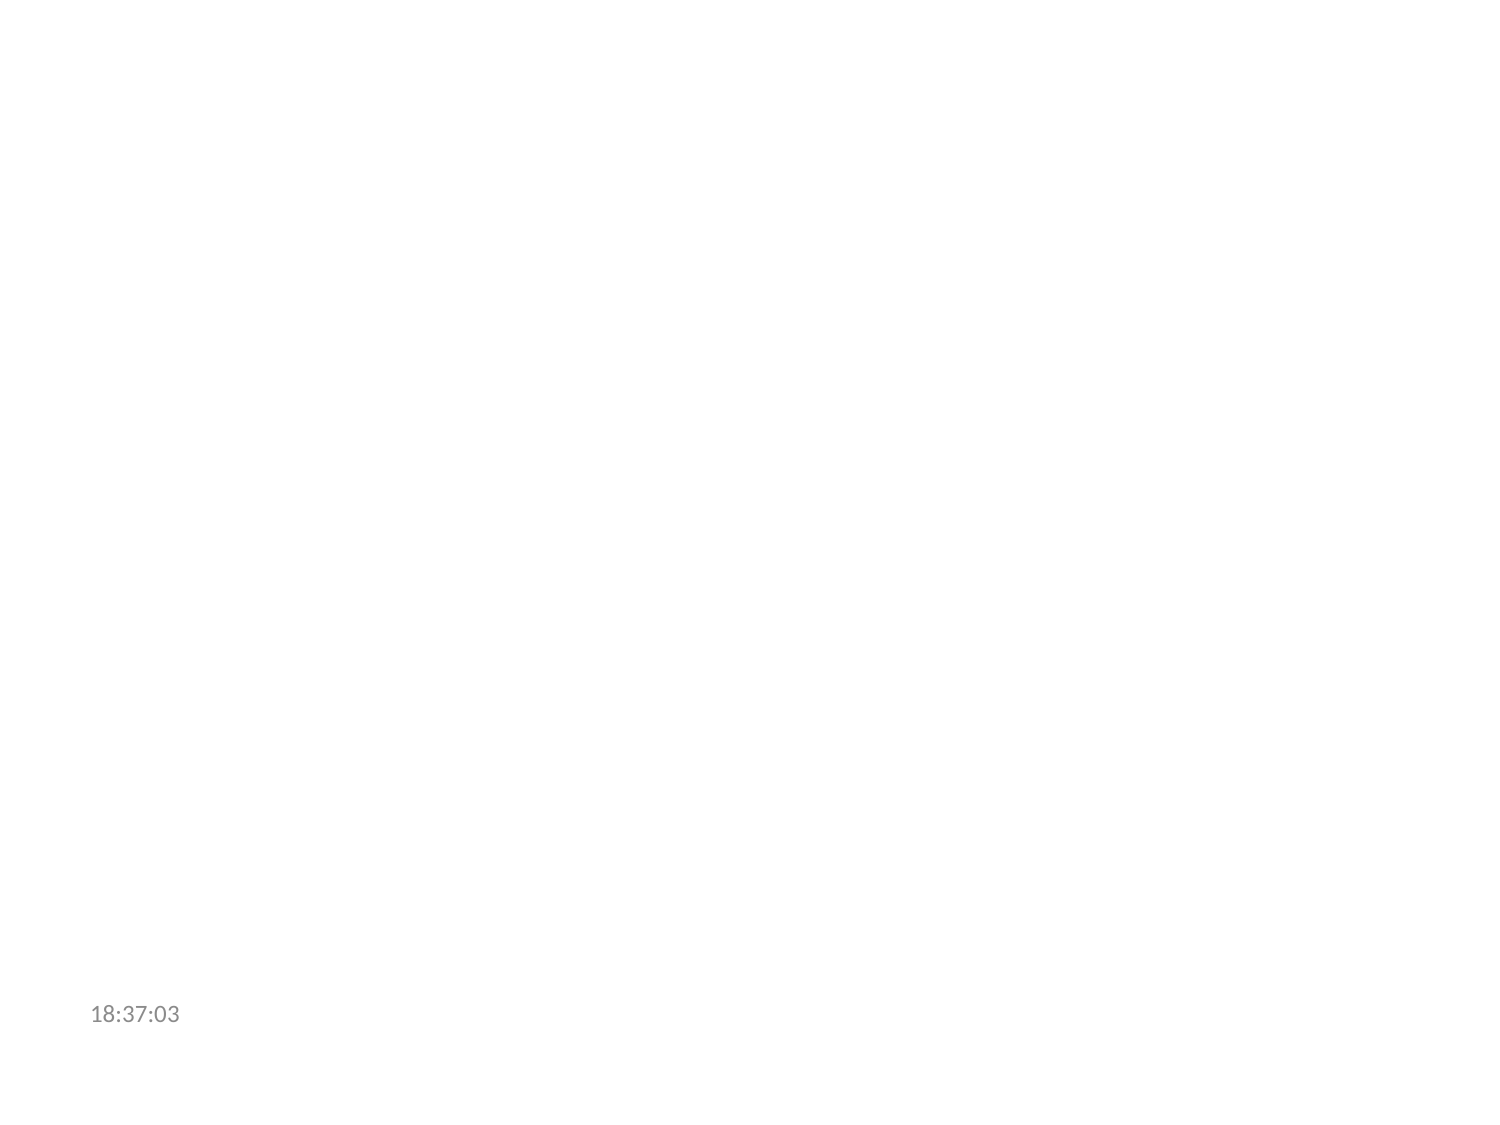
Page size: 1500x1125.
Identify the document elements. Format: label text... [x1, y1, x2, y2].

text_box 15:35:09 [75, 982, 425, 1043]
